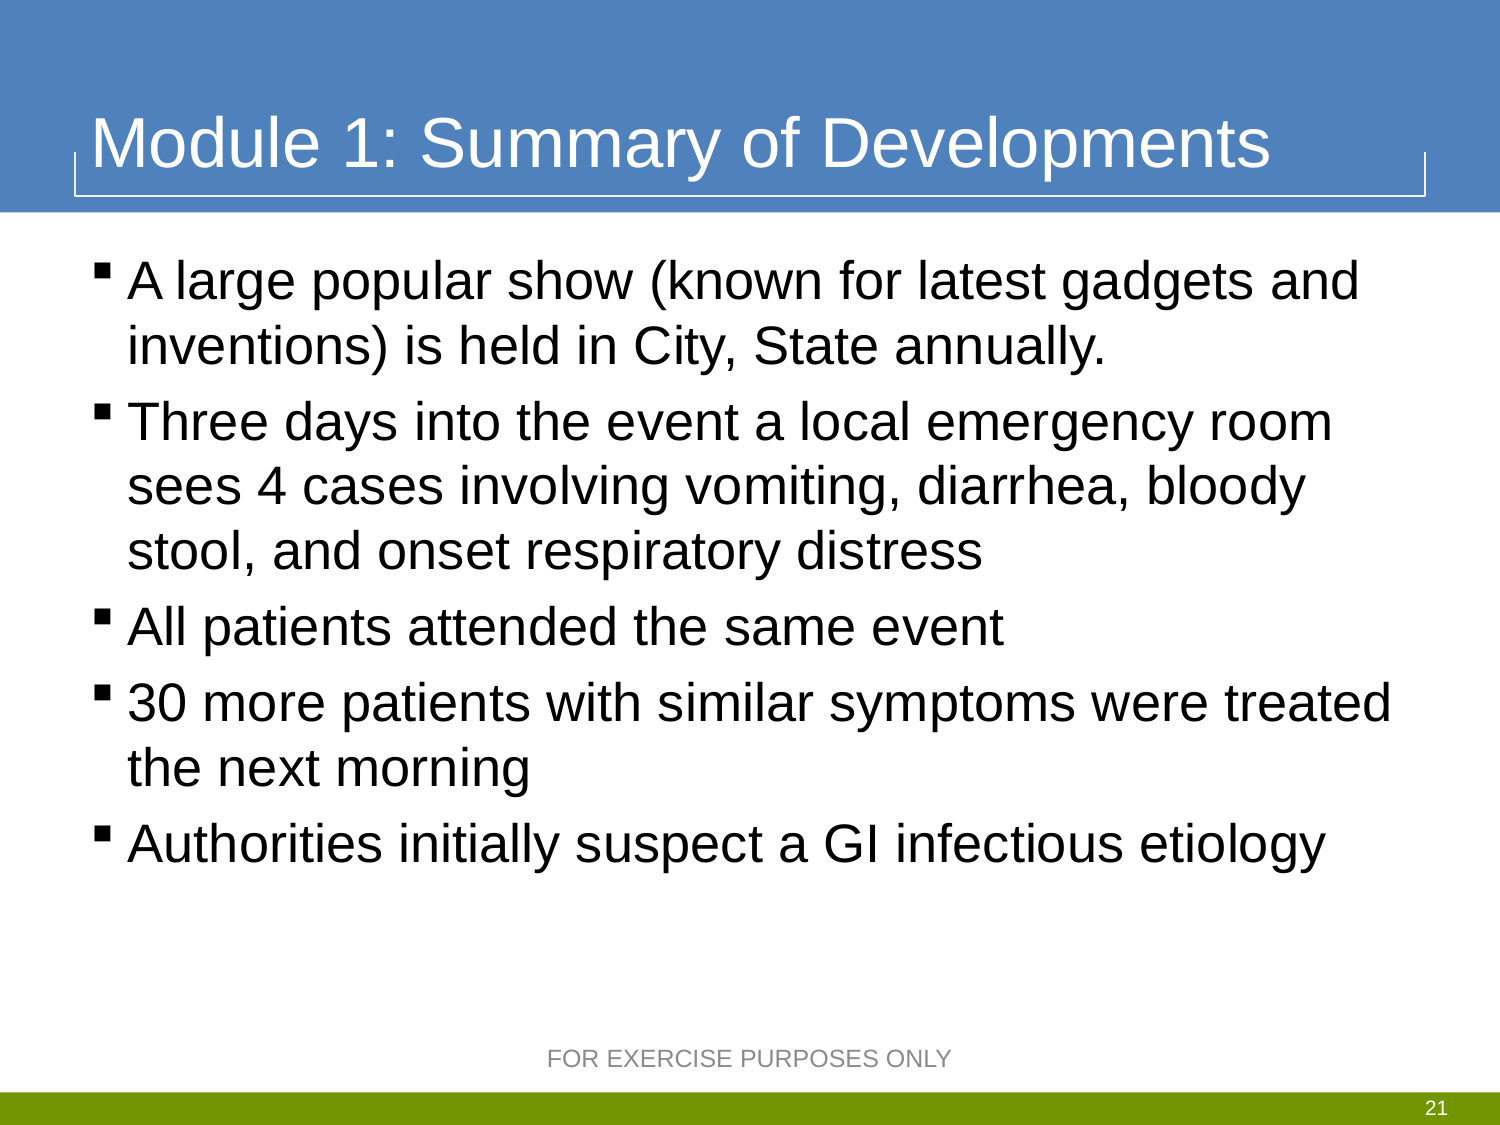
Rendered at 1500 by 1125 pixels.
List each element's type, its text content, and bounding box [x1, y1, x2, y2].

title Module 1: Summary of Developments [74, 44, 1426, 233]
footer FOR EXERCISE PURPOSES ONLY [512, 1042, 988, 1103]
list A large popular show (known for latest gadgets and inventions) is held in City, State annually. Three days into the event a local emergency room sees 4 cases involving vomiting, diarrhea, bloody stool, and onset respiratory distress All patients attended the same event 30 more patients with similar symptoms were treated the next morning Authorities initially suspect a GI infectious etiology [74, 237, 1426, 981]
